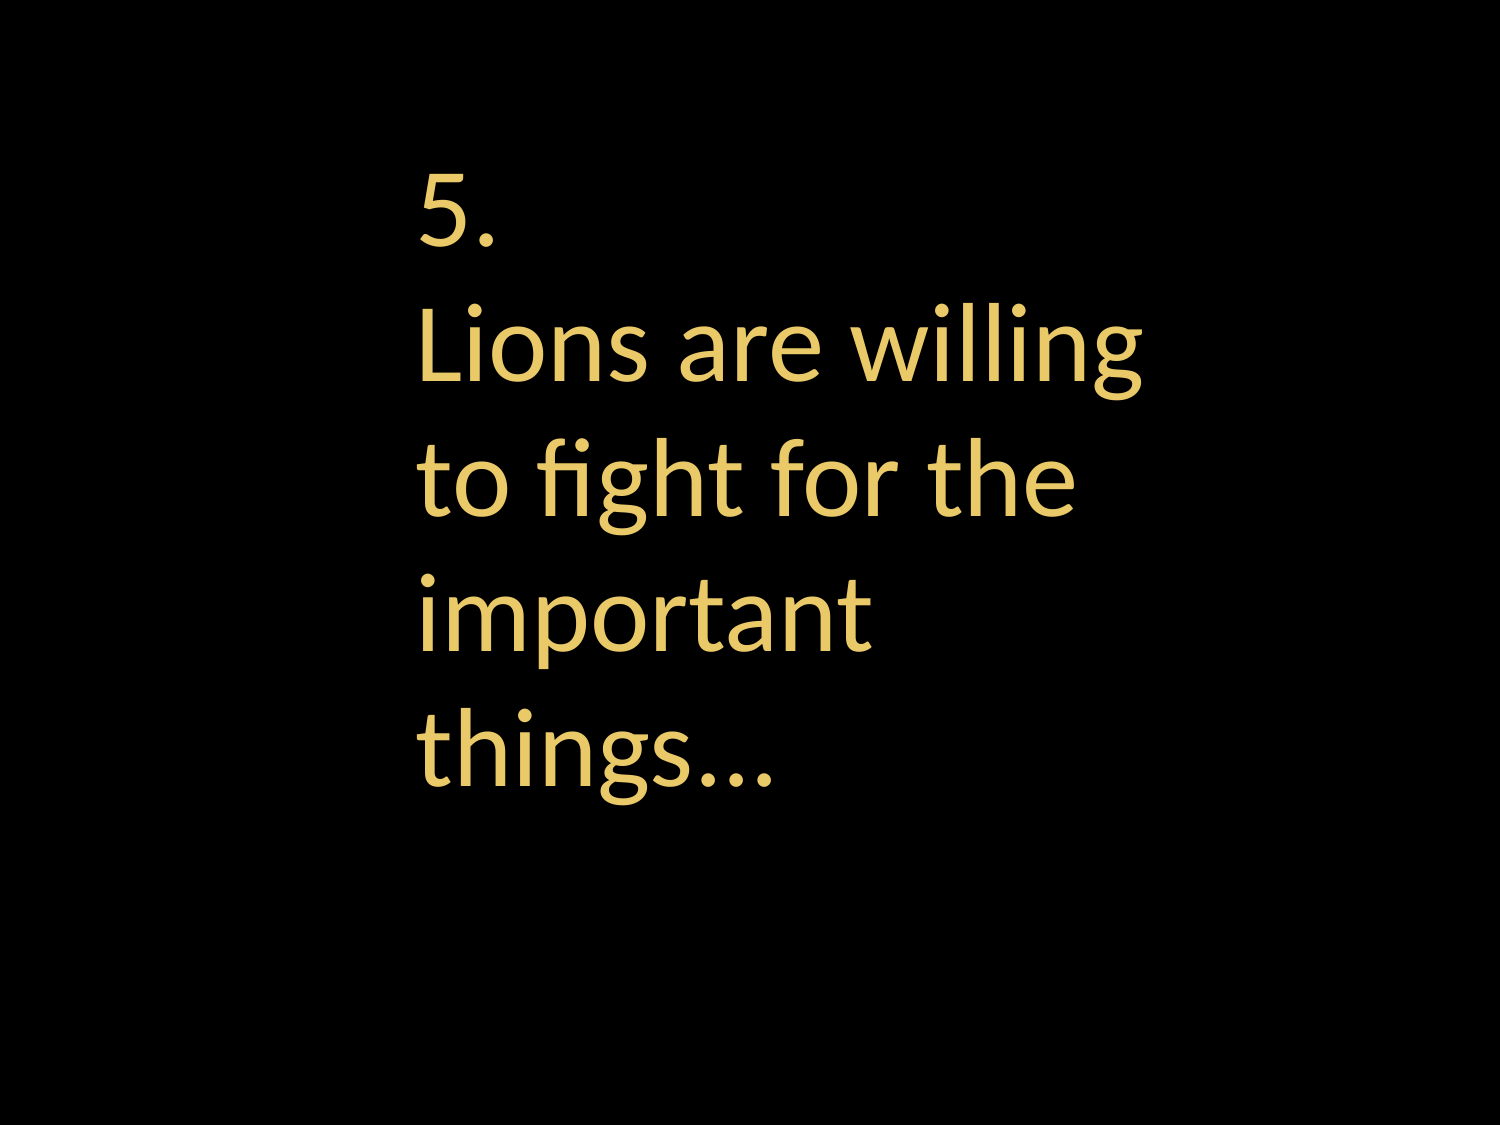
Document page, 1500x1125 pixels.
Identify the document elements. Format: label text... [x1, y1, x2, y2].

text_box 5. Lions are willing to fight for the important things... [401, 126, 1213, 816]
